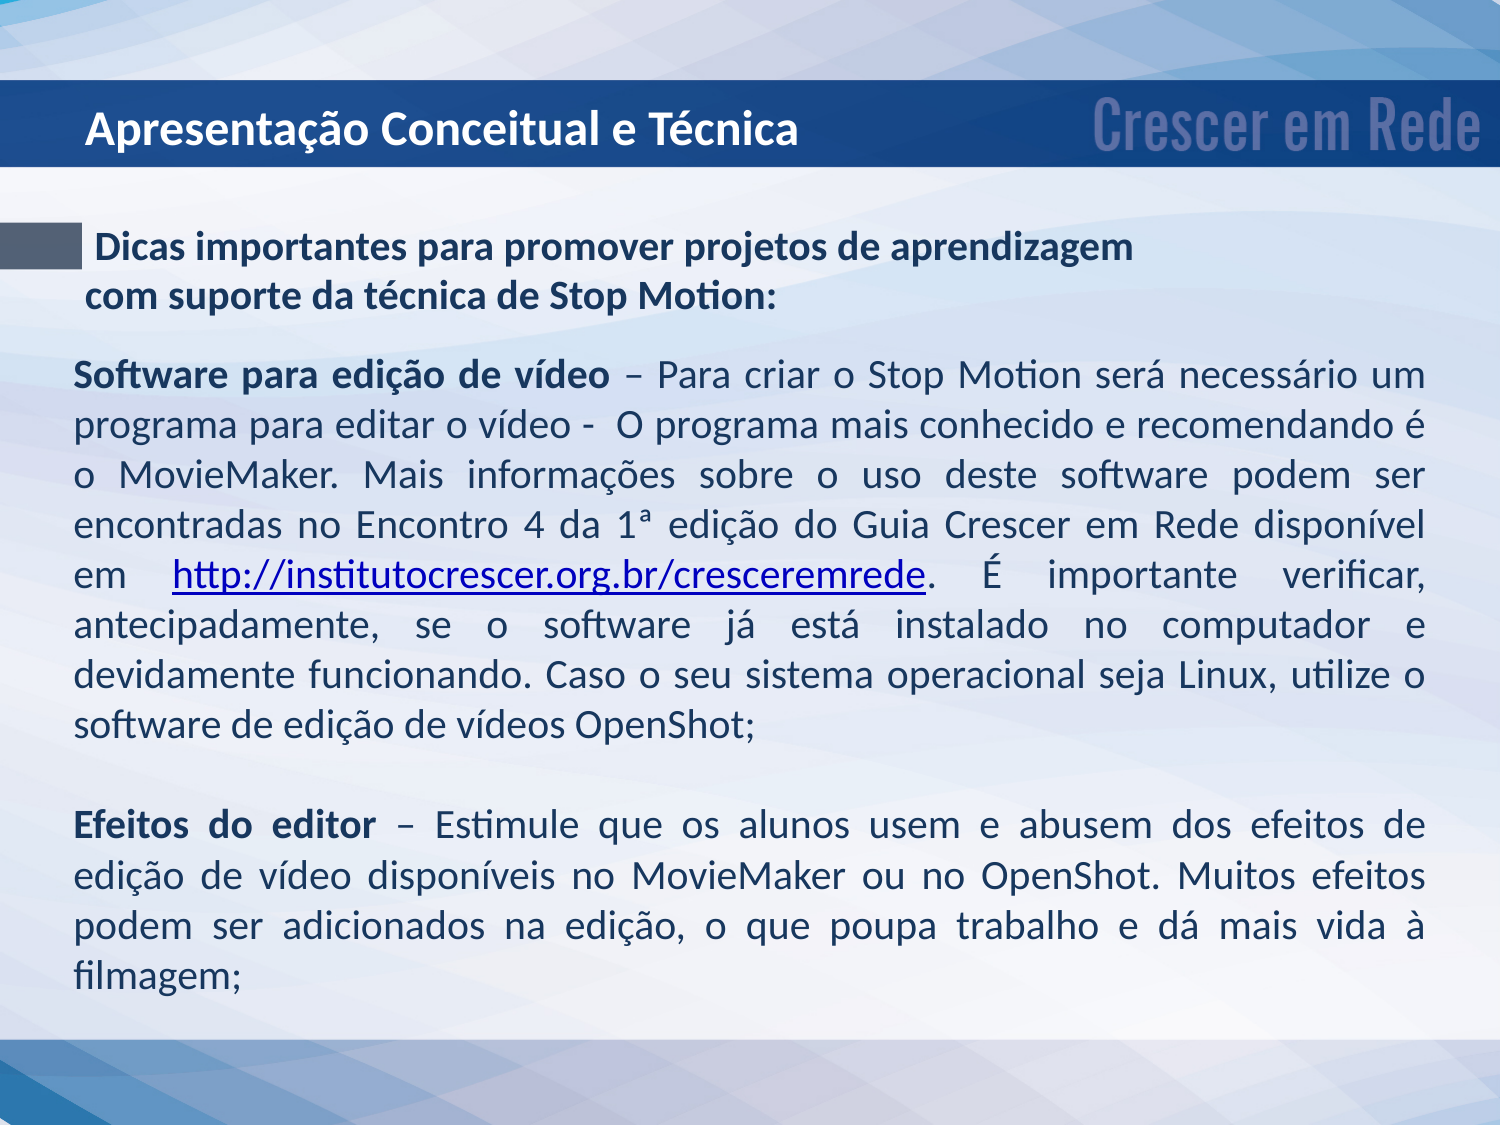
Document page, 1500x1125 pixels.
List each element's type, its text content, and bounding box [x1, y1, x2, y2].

text_box Apresentação Conceitual e Técnica [70, 88, 1430, 163]
text_box Software para edição de vídeo – Para criar o Stop Motion será necessário um programa para editar o vídeo - O programa mais conhecido e recomendando é o MovieMaker. Mais informações sobre o uso deste software podem ser encontradas no Encontro 4 da 1ª edição do Guia Crescer em Rede disponível em http://institutocrescer.org.br/cresceremrede. É importante verificar, antecipadamente, se o software já está instalado no computador e devidamente funcionando. Caso o seu sistema operacional seja Linux, utilize o software de edição de vídeos OpenShot; Efeitos do editor – Estimule que os alunos usem e abusem dos efeitos de edição de vídeo disponíveis no MovieMaker ou no OpenShot. Muitos efeitos podem ser adicionados na edição, o que poupa trabalho e dá mais vida à filmagem; [58, 339, 1442, 1055]
text_box Dicas importantes para promover projetos de aprendizagem com suporte da técnica de Stop Motion: [70, 210, 1172, 326]
text_box [0, 220, 70, 272]
picture [0, 0, 1500, 1125]
